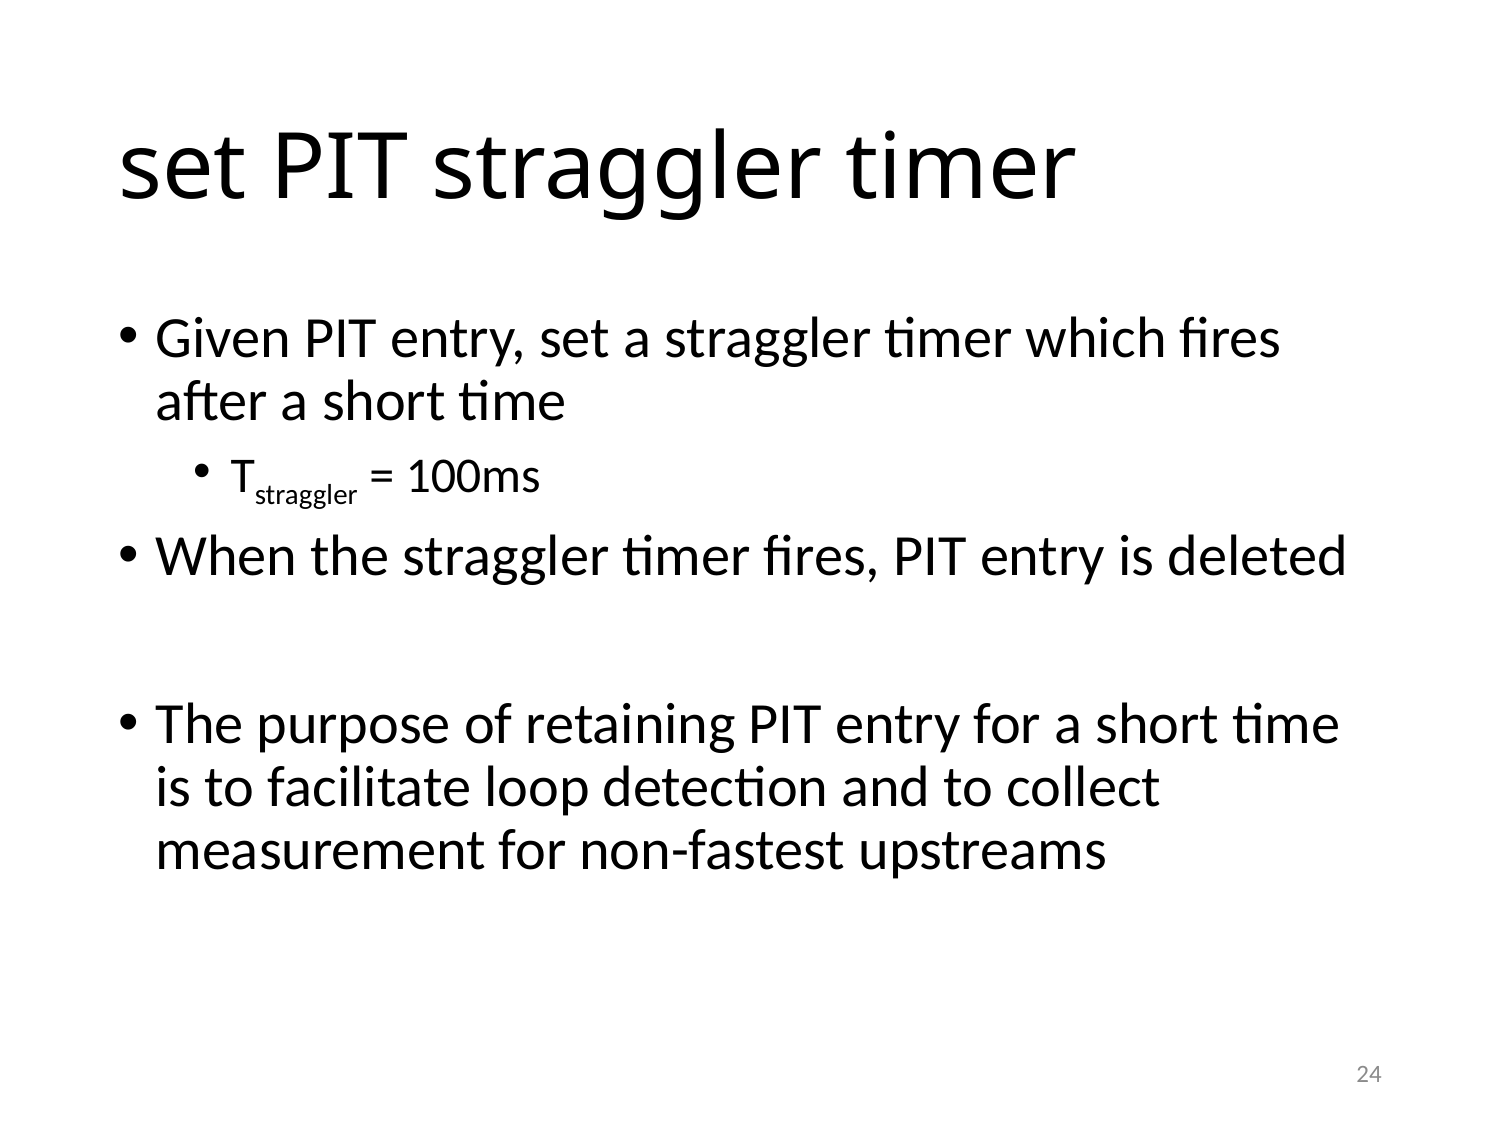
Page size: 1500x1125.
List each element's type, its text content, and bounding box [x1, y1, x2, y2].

slide_number 24 [1059, 1042, 1397, 1103]
title set PIT straggler timer [103, 59, 1397, 278]
list Given PIT entry, set a straggler timer which fires after a short time Tstraggler = 100ms When the straggler timer fires, PIT entry is deleted The purpose of retaining PIT entry for a short time is to facilitate loop detection and to collect measurement for non-fastest upstreams [103, 299, 1397, 1014]
